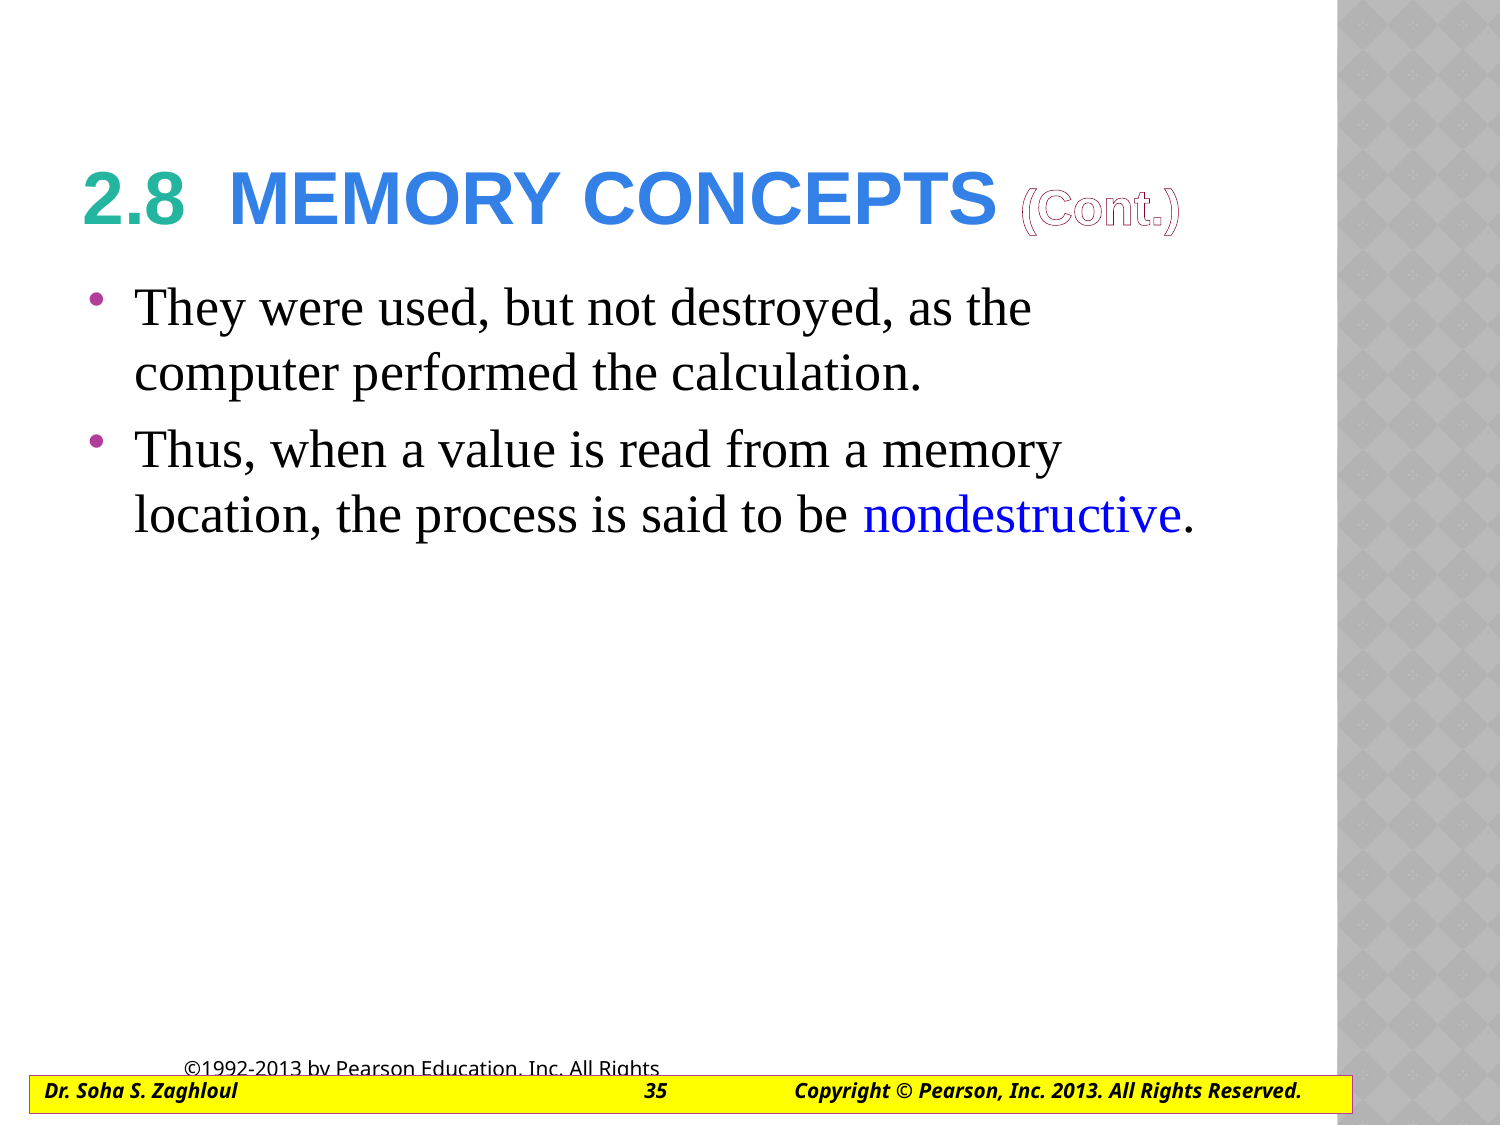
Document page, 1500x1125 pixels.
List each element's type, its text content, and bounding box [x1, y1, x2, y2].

text_box Dr. Soha S. Zaghloul 35 Copyright © Pearson, Inc. 2013. All Rights Reserved. [29, 1075, 1353, 1114]
title 2.8 Memory Concepts (Cont.) [75, 52, 1263, 240]
list They were used, but not destroyed, as the computer performed the calculation. Thus, when a value is read from a memory location, the process is said to be nondestructive. [75, 264, 1263, 1059]
